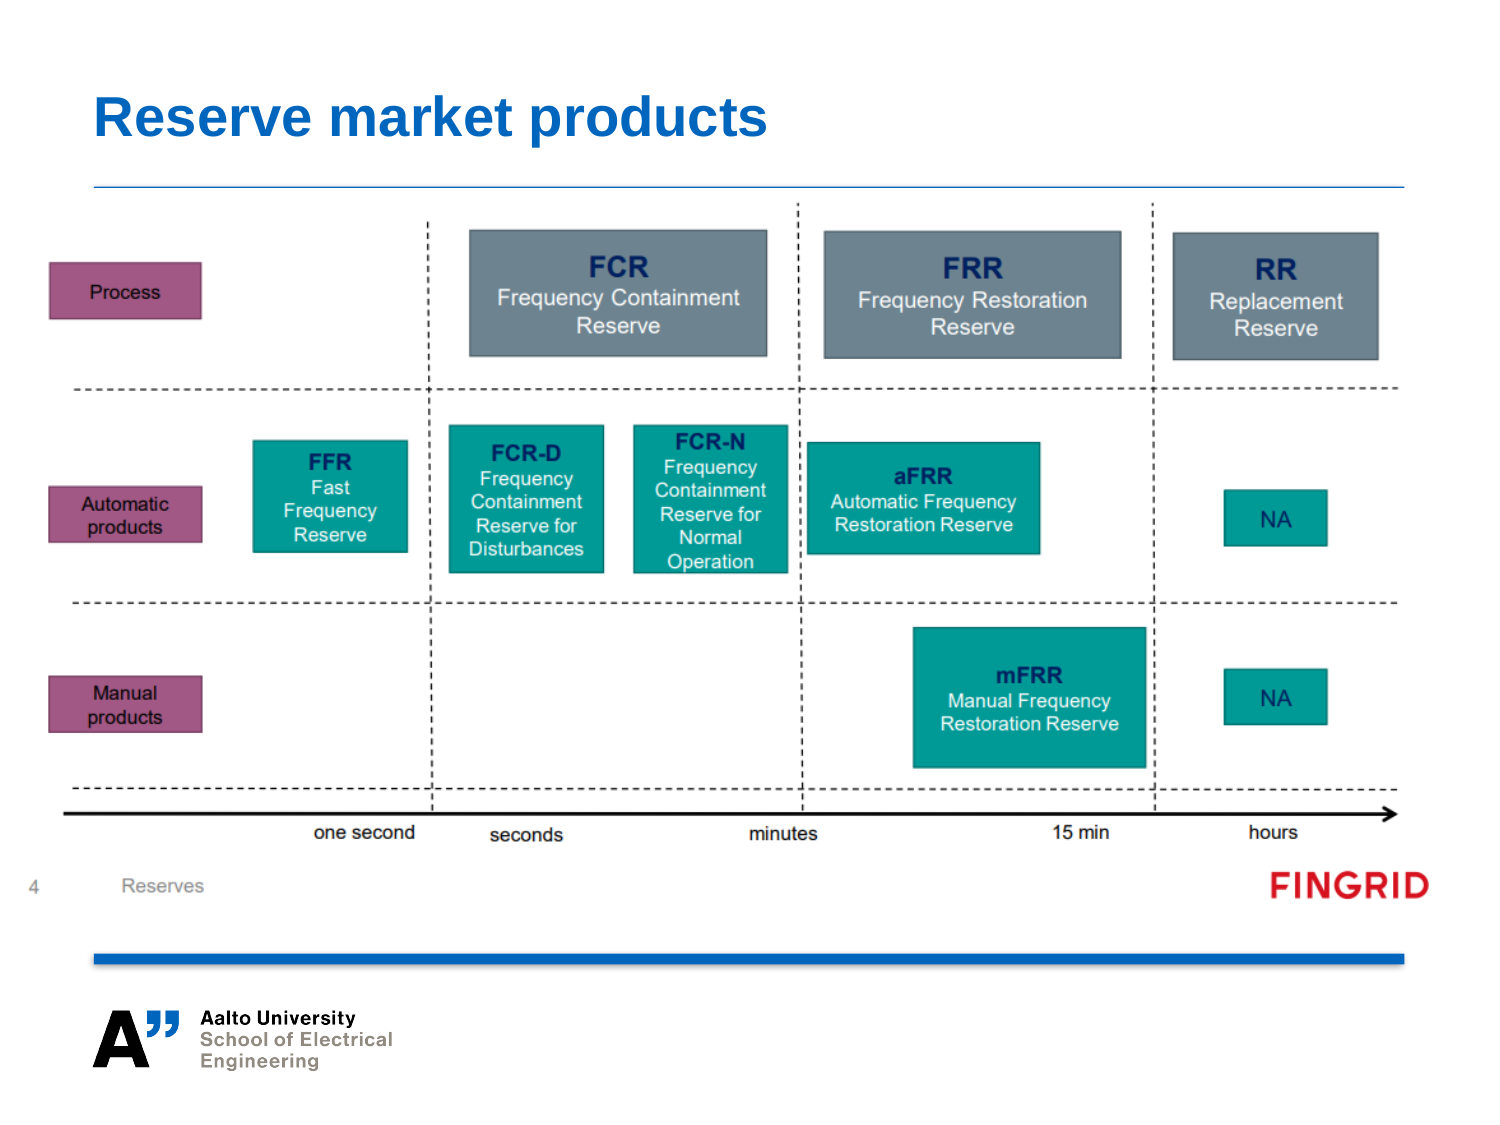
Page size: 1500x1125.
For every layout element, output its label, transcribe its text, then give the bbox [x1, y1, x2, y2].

picture [35, 953, 449, 1125]
title Reserve market products [93, 80, 1369, 186]
picture [0, 188, 1466, 922]
